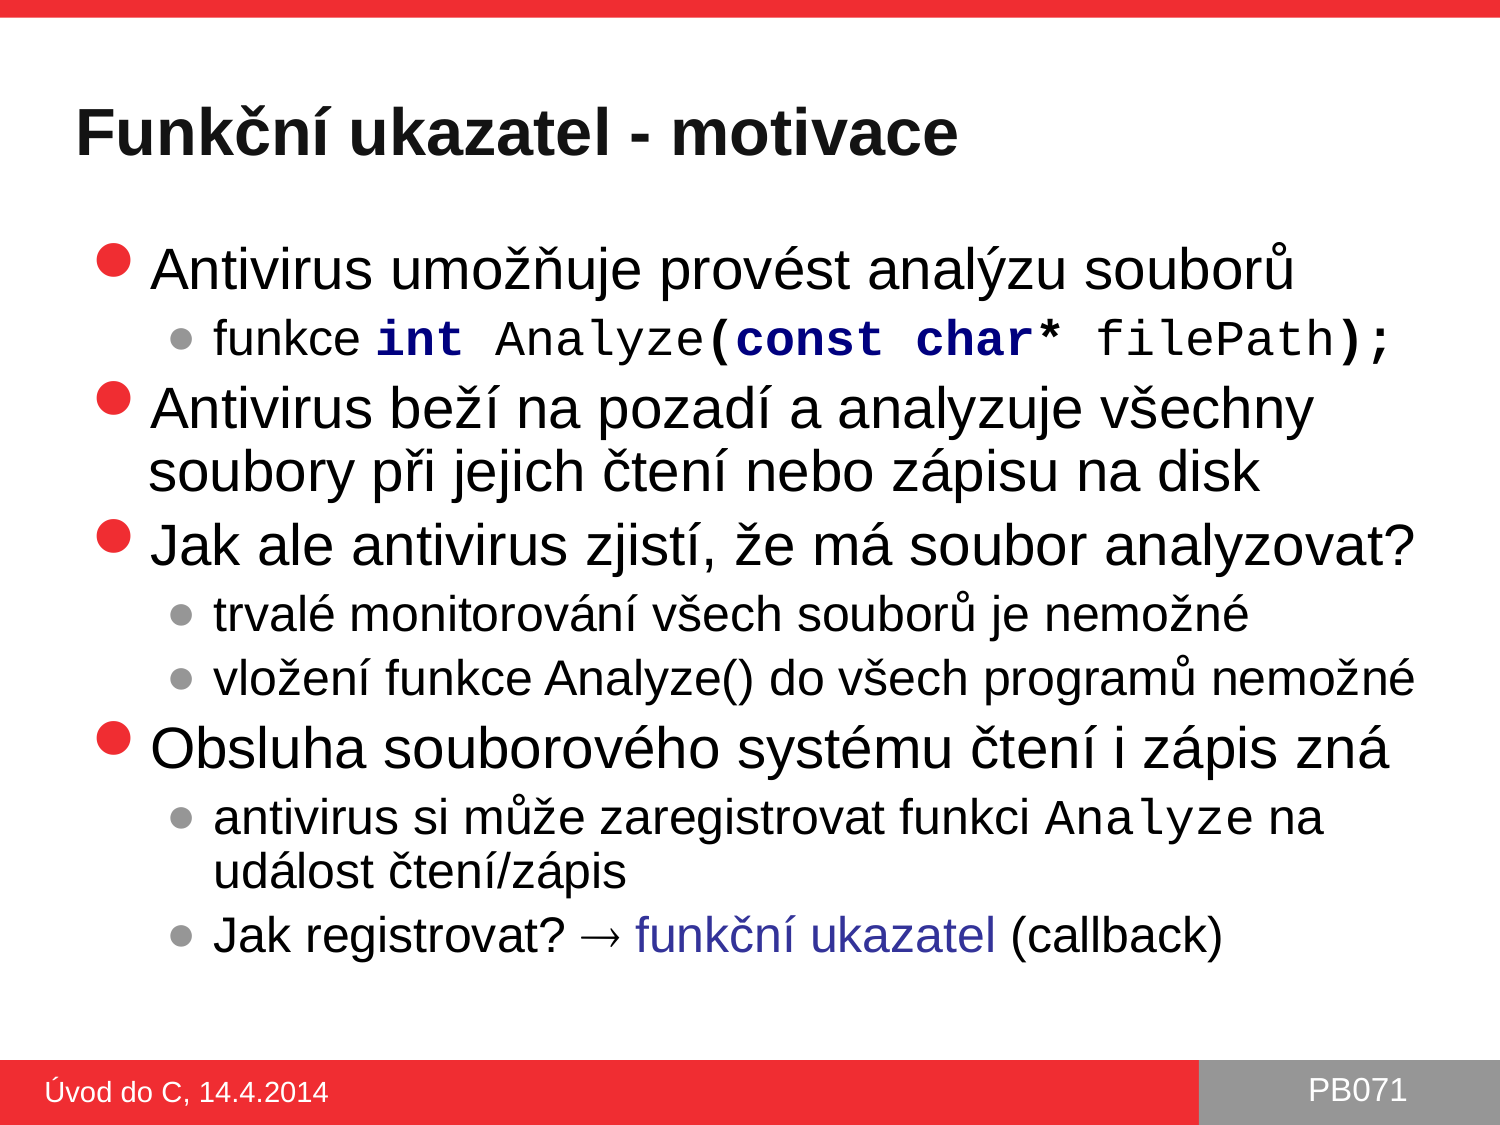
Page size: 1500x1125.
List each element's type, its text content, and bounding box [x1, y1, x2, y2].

title Funkční ukazatel - motivace [75, 45, 1471, 208]
list Antivirus umožňuje provést analýzu souborů funkce int Analyze(const char* filePath); Antivirus beží na pozadí a analyzuje všechny soubory při jejich čtení nebo zápisu na disk Jak ale antivirus zjistí, že má soubor analyzovat? trvalé monitorování všech souborů je nemožné vložení funkce Analyze() do všech programů nemožné Obsluha souborového systému čtení i zápis zná antivirus si může zaregistrovat funkci Analyze na událost čtení/zápis Jak registrovat?  funkční ukazatel (callback) [76, 231, 1459, 1024]
footer Úvod do C, 14.4.2014 [29, 1065, 1199, 1125]
